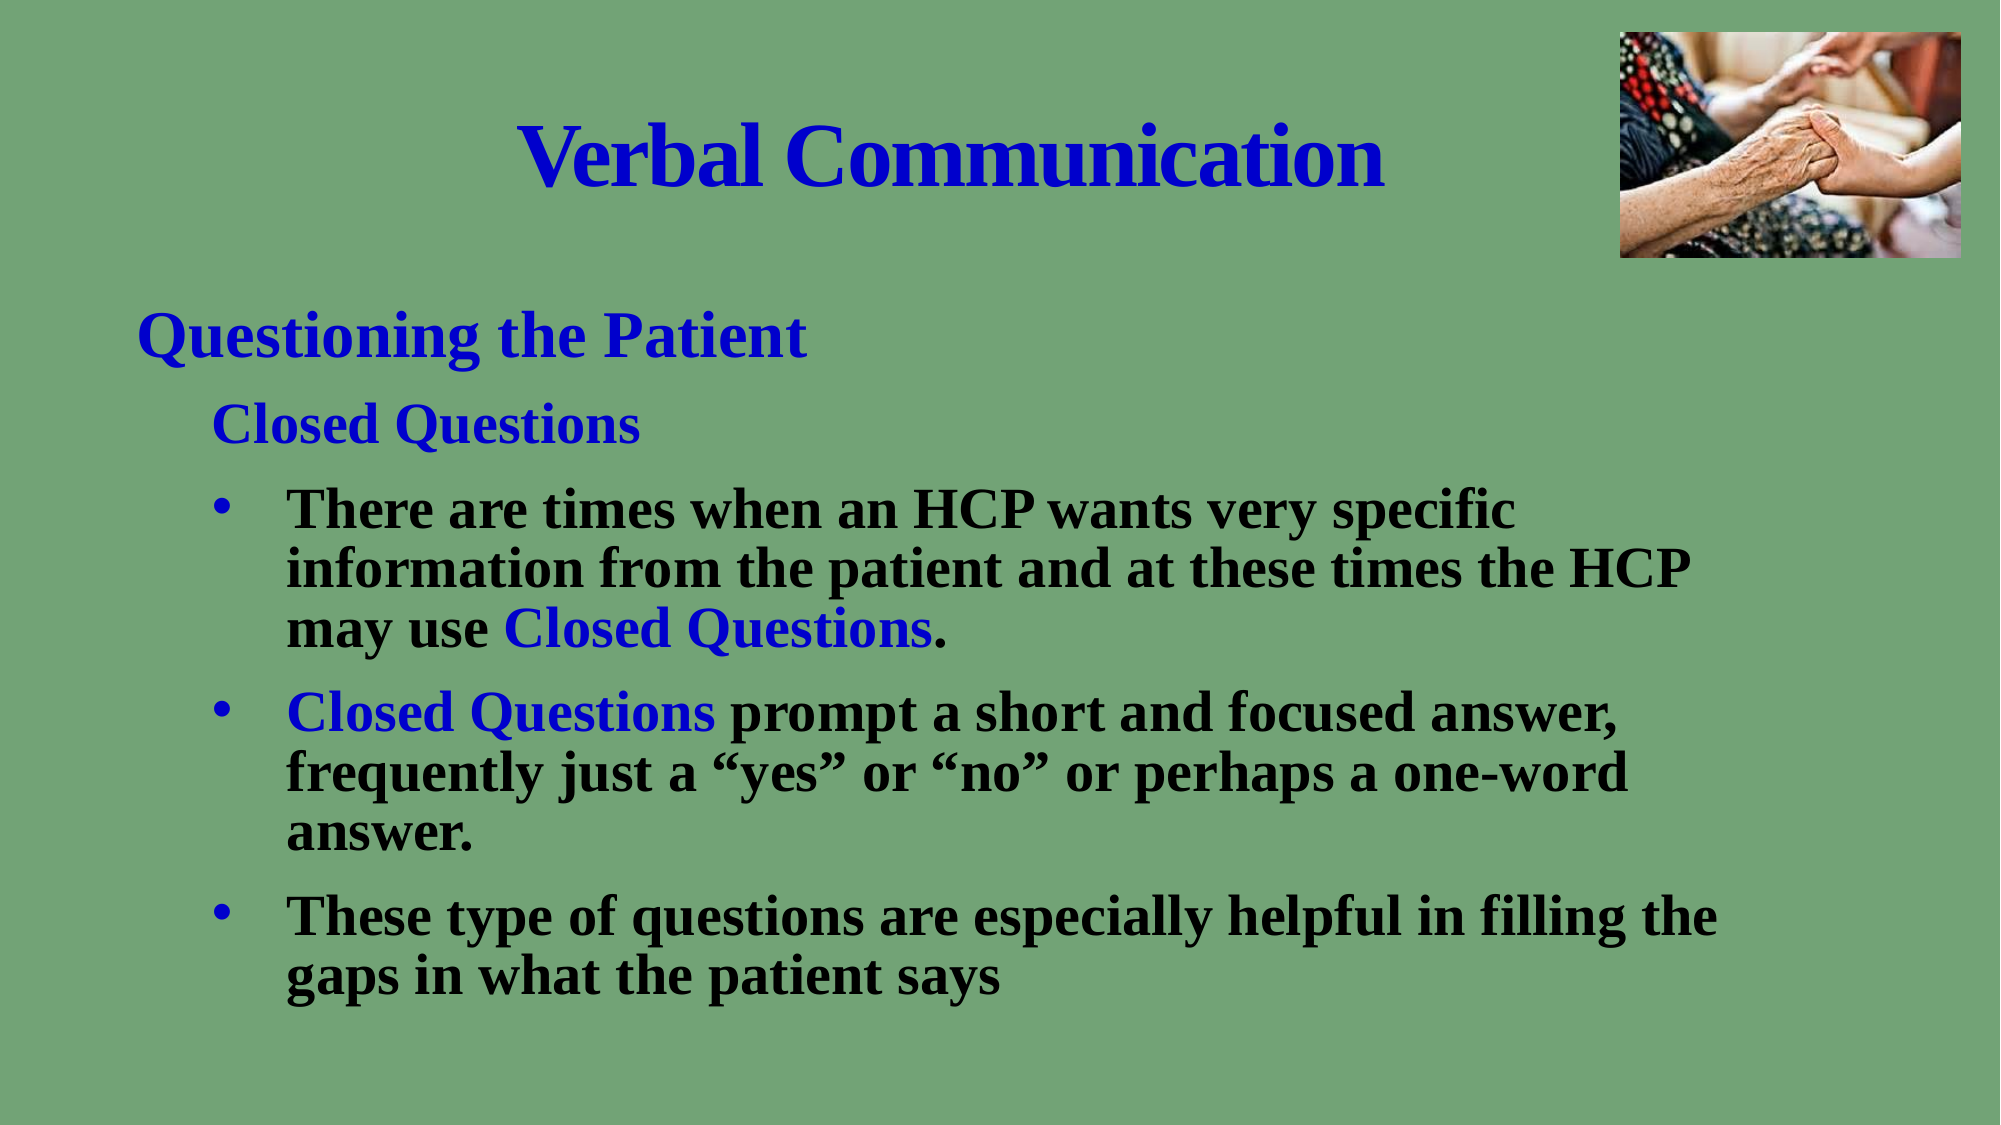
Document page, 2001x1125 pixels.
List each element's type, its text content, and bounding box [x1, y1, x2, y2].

picture [1620, 32, 1961, 258]
title Verbal Communication [227, 76, 1620, 212]
subtitle Questioning the Patient Closed Questions There are times when an HCP wants very specific information from the patient and at these times the HCP may use Closed Questions. Closed Questions prompt a short and focused answer, frequently just a “yes” or “no” or perhaps a one-word answer. These type of questions are especially helpful in filling the gaps in what the patient says [121, 295, 1771, 1057]
